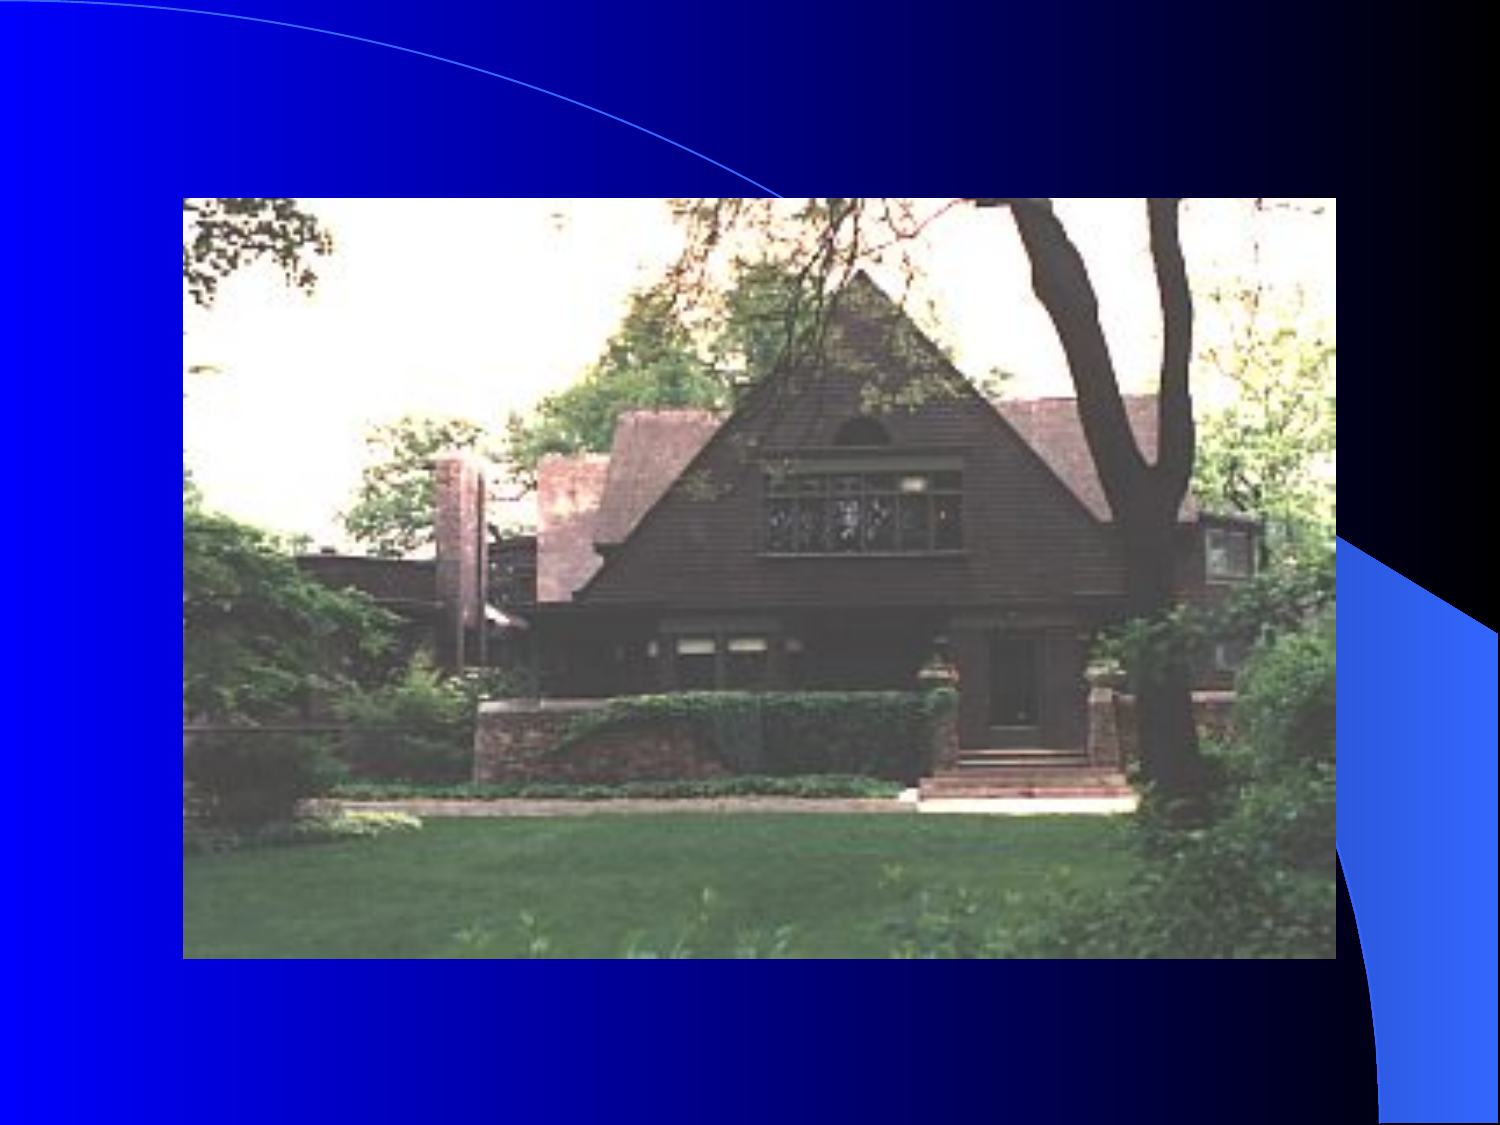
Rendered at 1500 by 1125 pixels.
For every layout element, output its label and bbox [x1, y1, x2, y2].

list [182, 197, 1336, 959]
